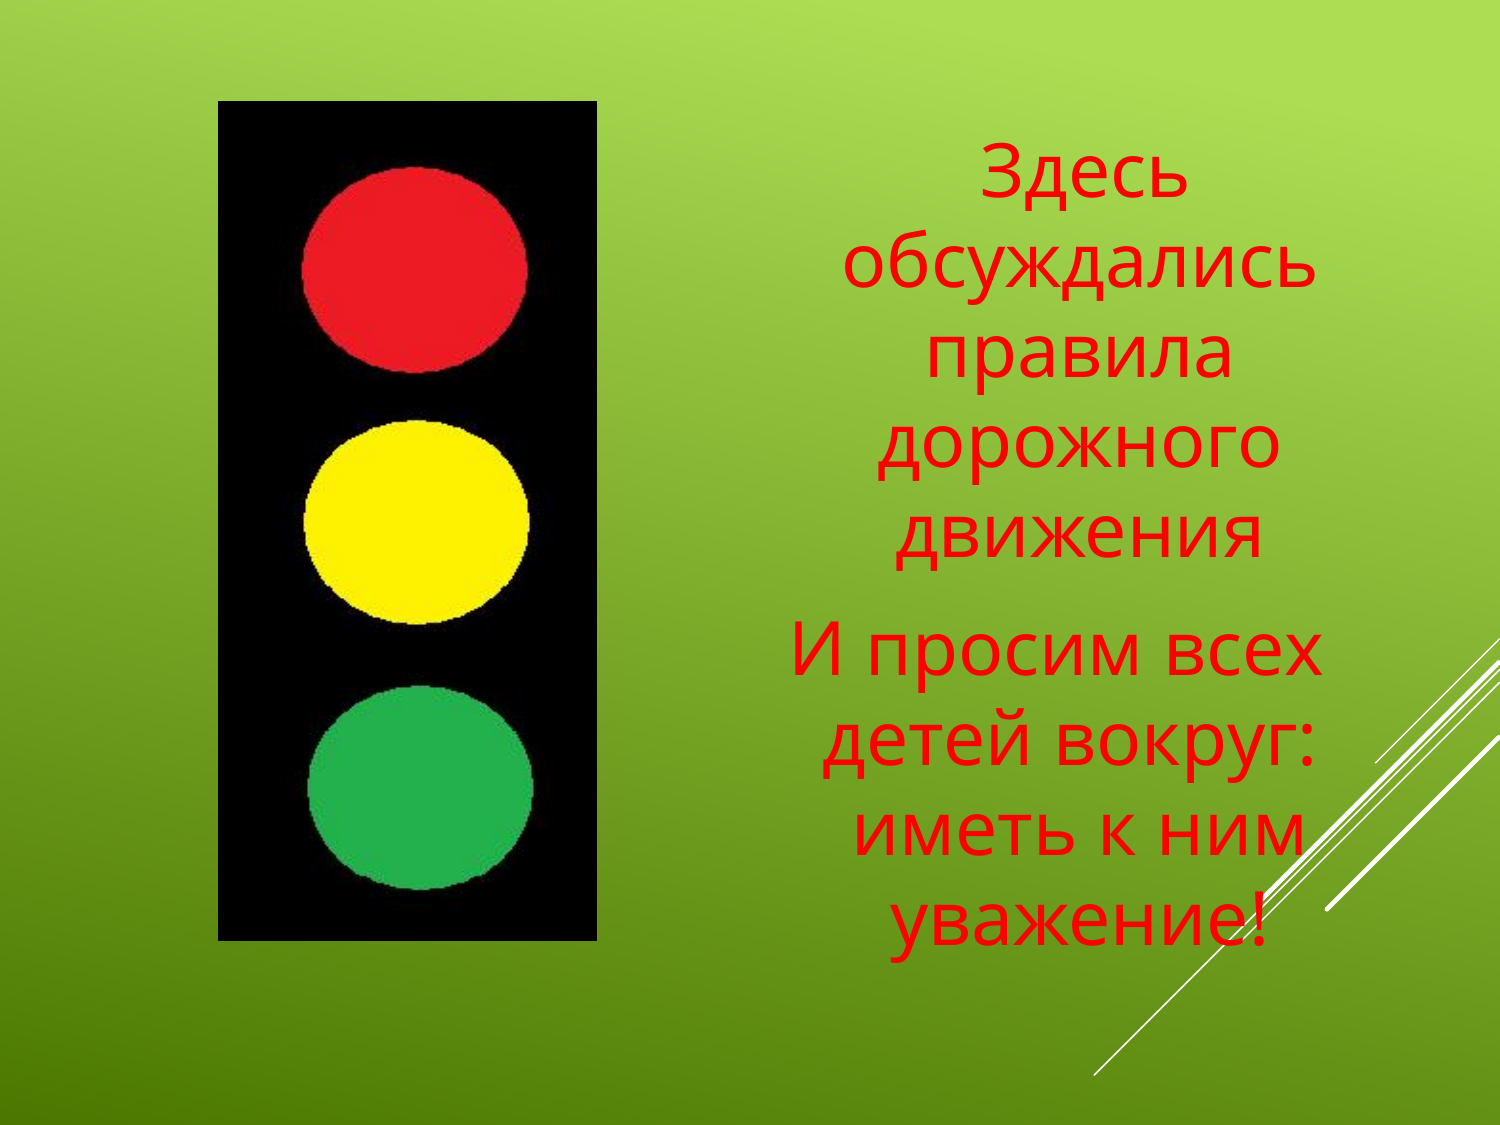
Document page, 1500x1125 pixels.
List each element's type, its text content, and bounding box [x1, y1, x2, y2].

list Здесь обсуждались правила дорожного движения И просим всех детей вокруг: иметь к ним уважение! [702, 78, 1411, 1005]
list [218, 101, 597, 941]
